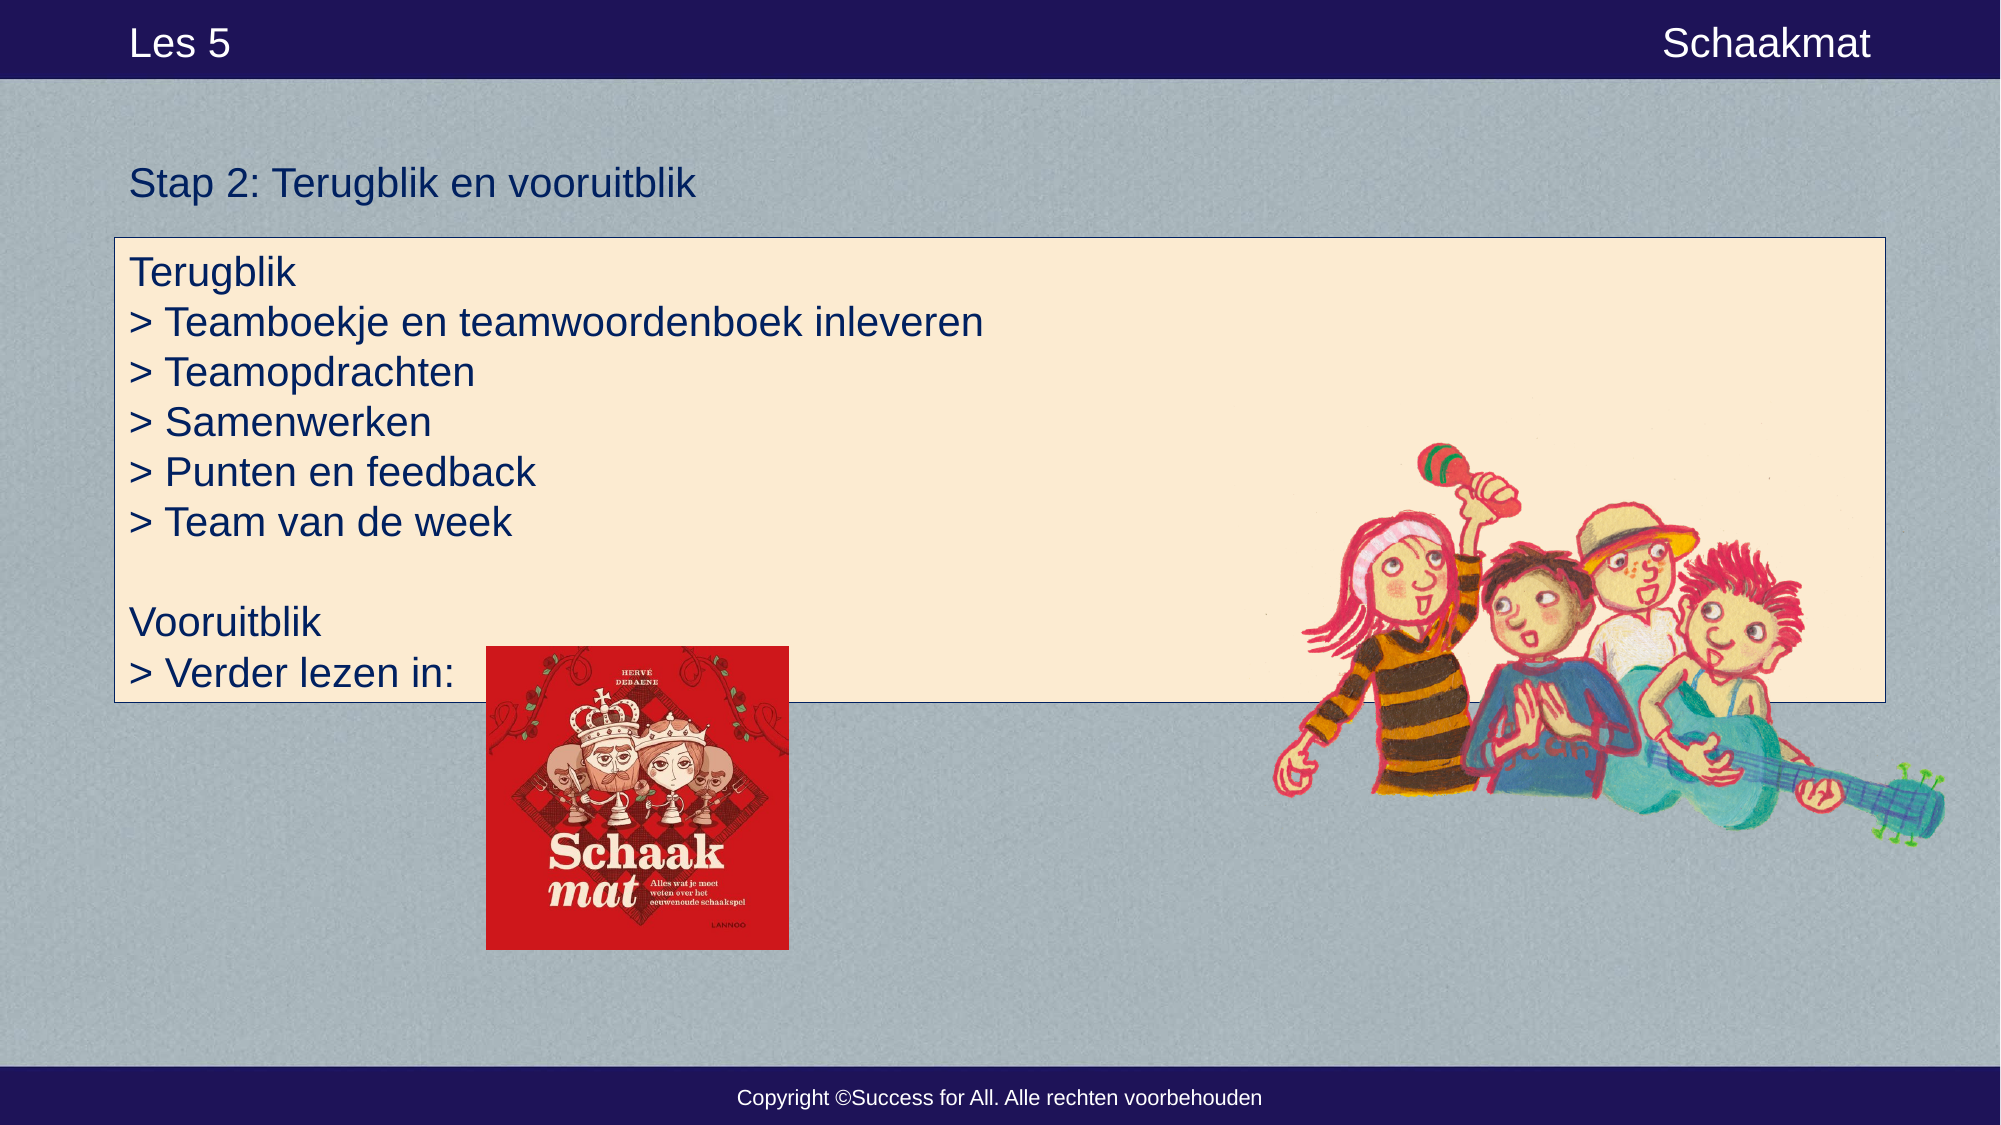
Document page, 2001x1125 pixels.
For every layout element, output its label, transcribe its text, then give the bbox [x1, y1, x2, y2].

picture [0, 0, 2001, 1125]
text_box Copyright ©Success for All. Alle rechten voorbehouden [0, 1076, 2000, 1125]
text_box Stap 2: Terugblik en vooruitblik [113, 148, 1635, 214]
text_box Les 5 [114, 8, 354, 73]
text_box Schaakmat [999, 8, 1886, 73]
text_box Terugblik > Teamboekje en teamwoordenboek inleveren > Teamopdrachten > Samenwerken > Punten en feedback > Team van de week Vooruitblik > Verder lezen in: [114, 237, 1886, 703]
